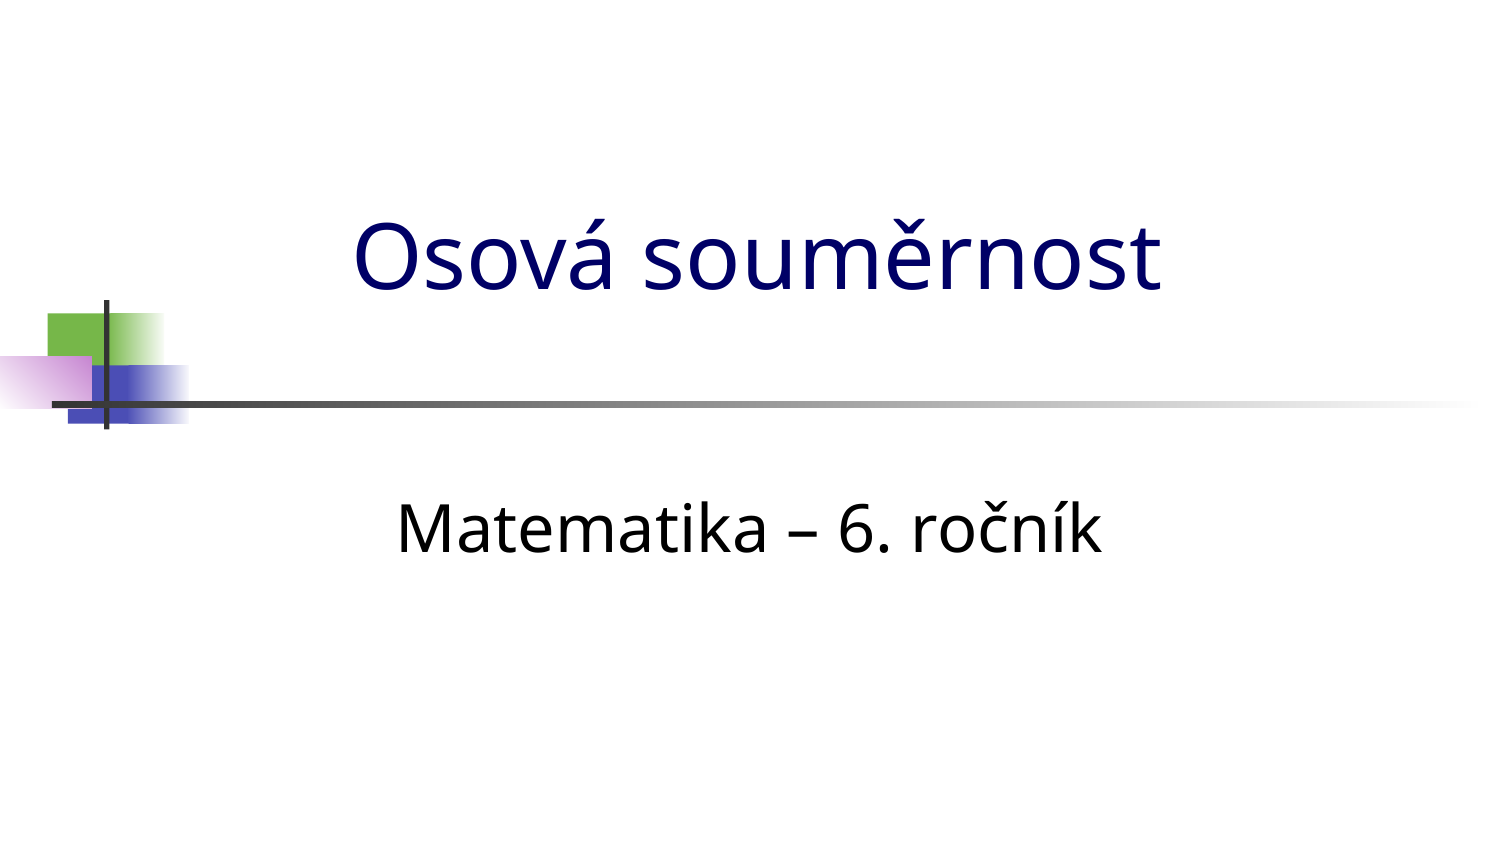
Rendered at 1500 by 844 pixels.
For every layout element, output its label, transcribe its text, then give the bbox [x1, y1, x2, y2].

title Osová souměrnost [88, 90, 1427, 316]
subtitle Matematika – 6. ročník [224, 477, 1276, 576]
